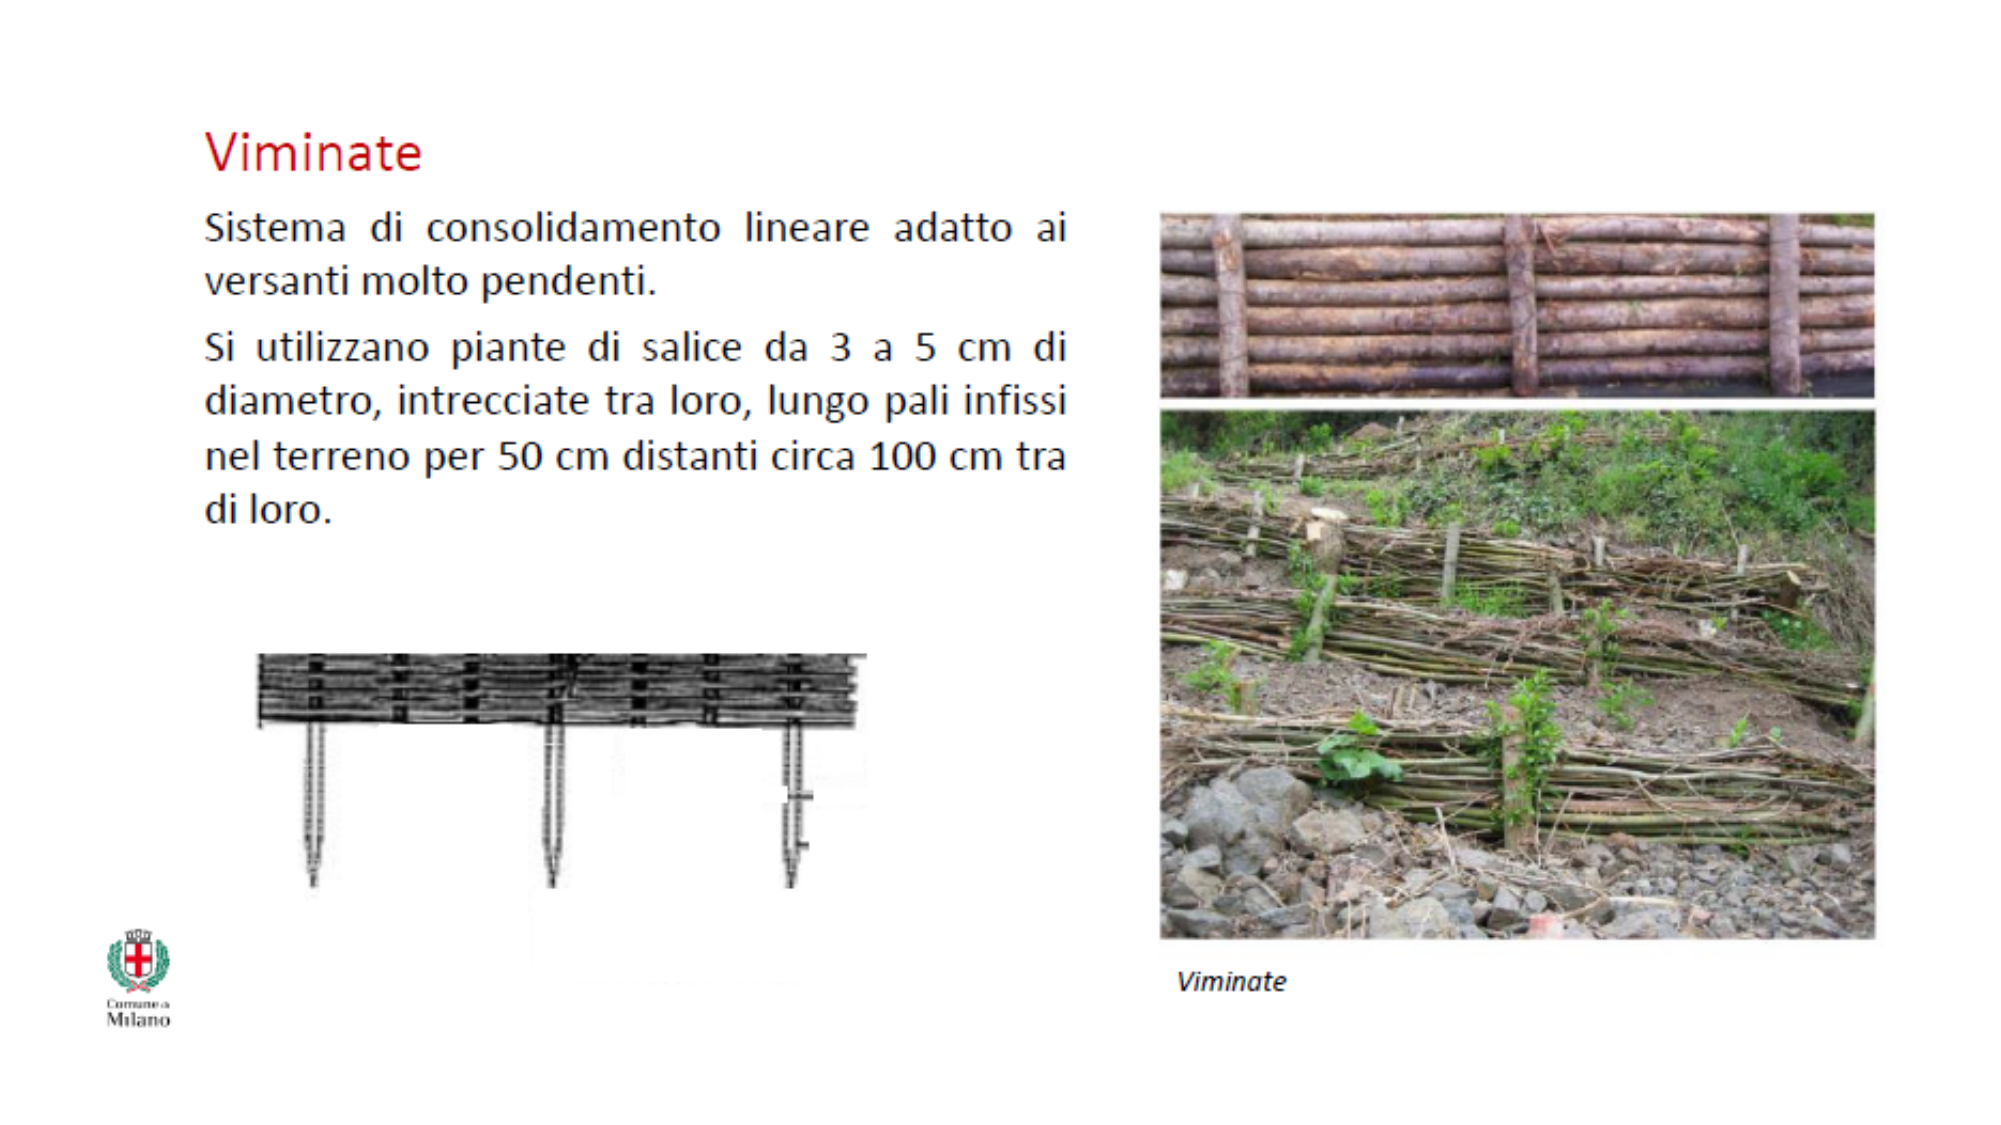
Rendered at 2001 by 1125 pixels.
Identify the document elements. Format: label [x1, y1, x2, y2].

picture [78, 88, 1935, 1043]
